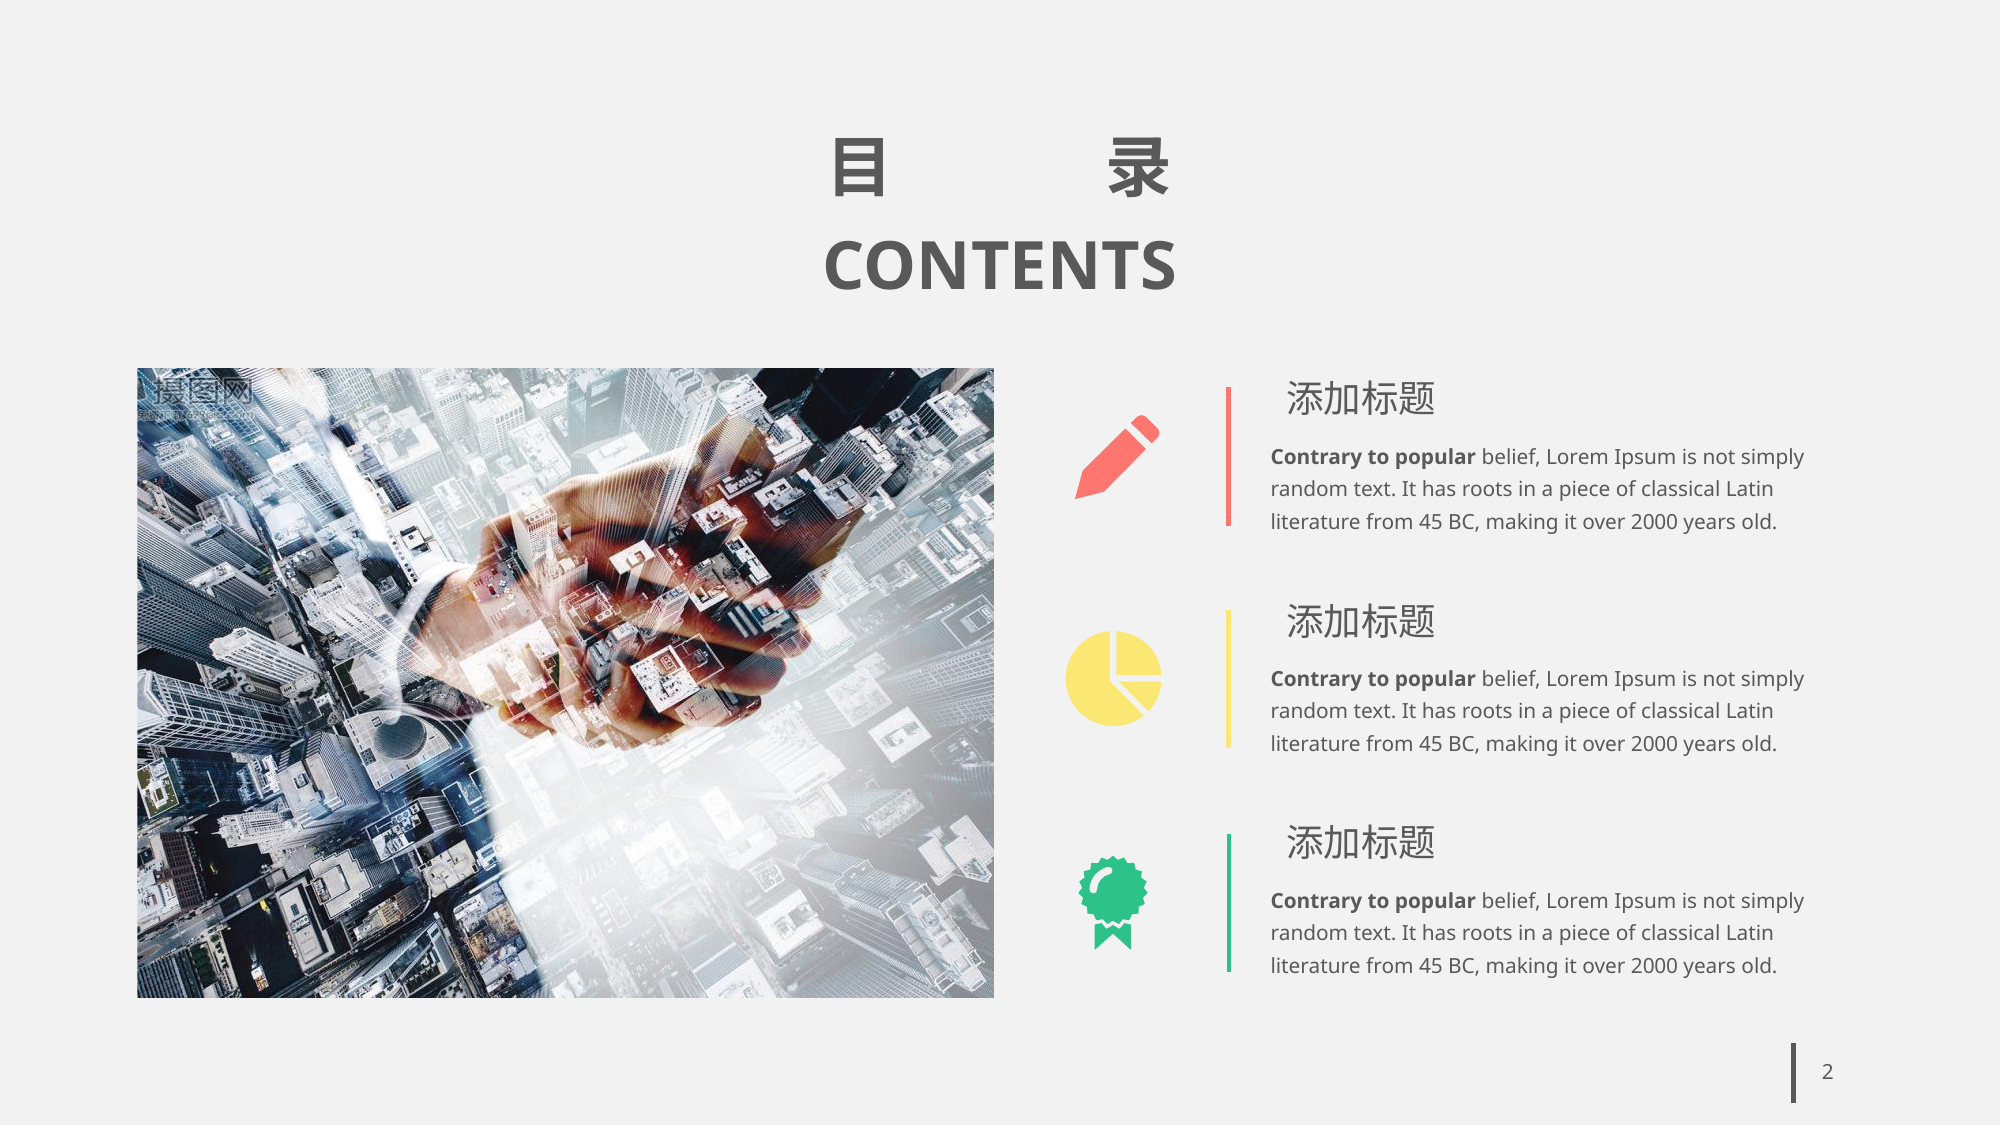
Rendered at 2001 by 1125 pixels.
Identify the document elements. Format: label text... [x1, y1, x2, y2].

text_box [136, 367, 995, 999]
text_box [1074, 367, 1863, 543]
title 目 录 [137, 59, 1863, 216]
list CONTENTS [137, 216, 1863, 381]
text_box 2 [1796, 1042, 1863, 1103]
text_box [1065, 589, 1863, 764]
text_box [1078, 811, 1863, 987]
